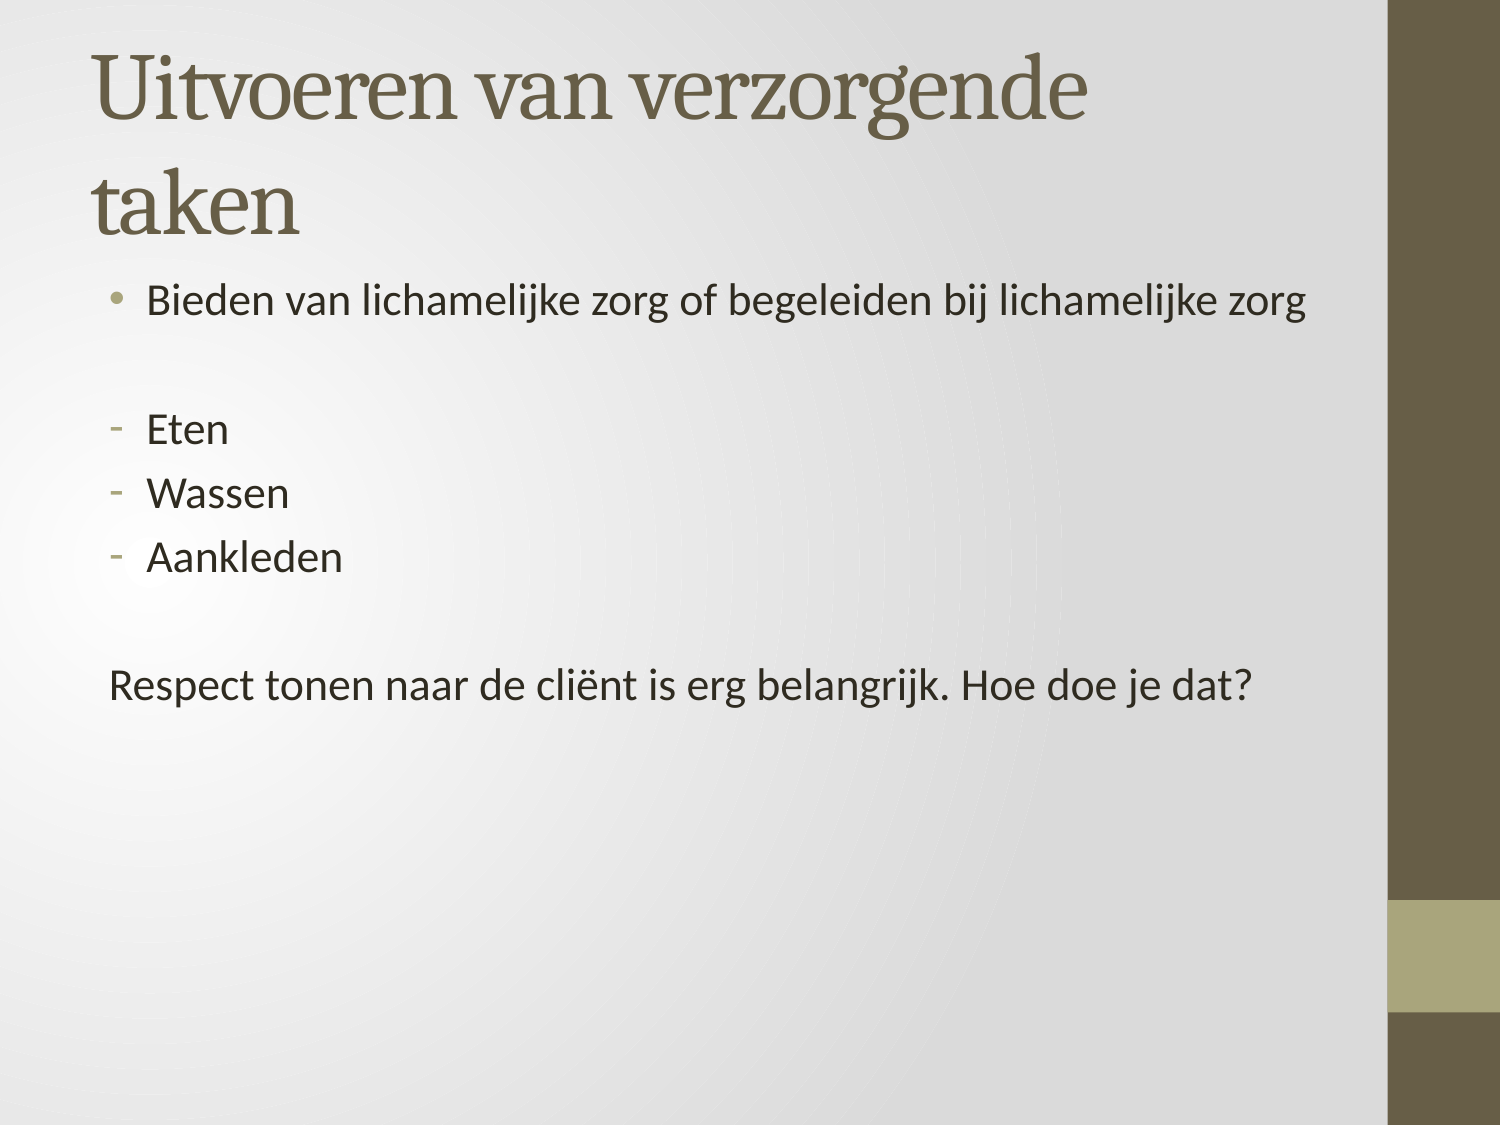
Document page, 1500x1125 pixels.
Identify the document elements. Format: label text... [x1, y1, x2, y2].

list Bieden van lichamelijke zorg of begeleiden bij lichamelijke zorg Eten Wassen Aankleden Respect tonen naar de cliënt is erg belangrijk. Hoe doe je dat? [75, 262, 1325, 1050]
title Uitvoeren van verzorgende taken [75, 45, 1325, 233]
